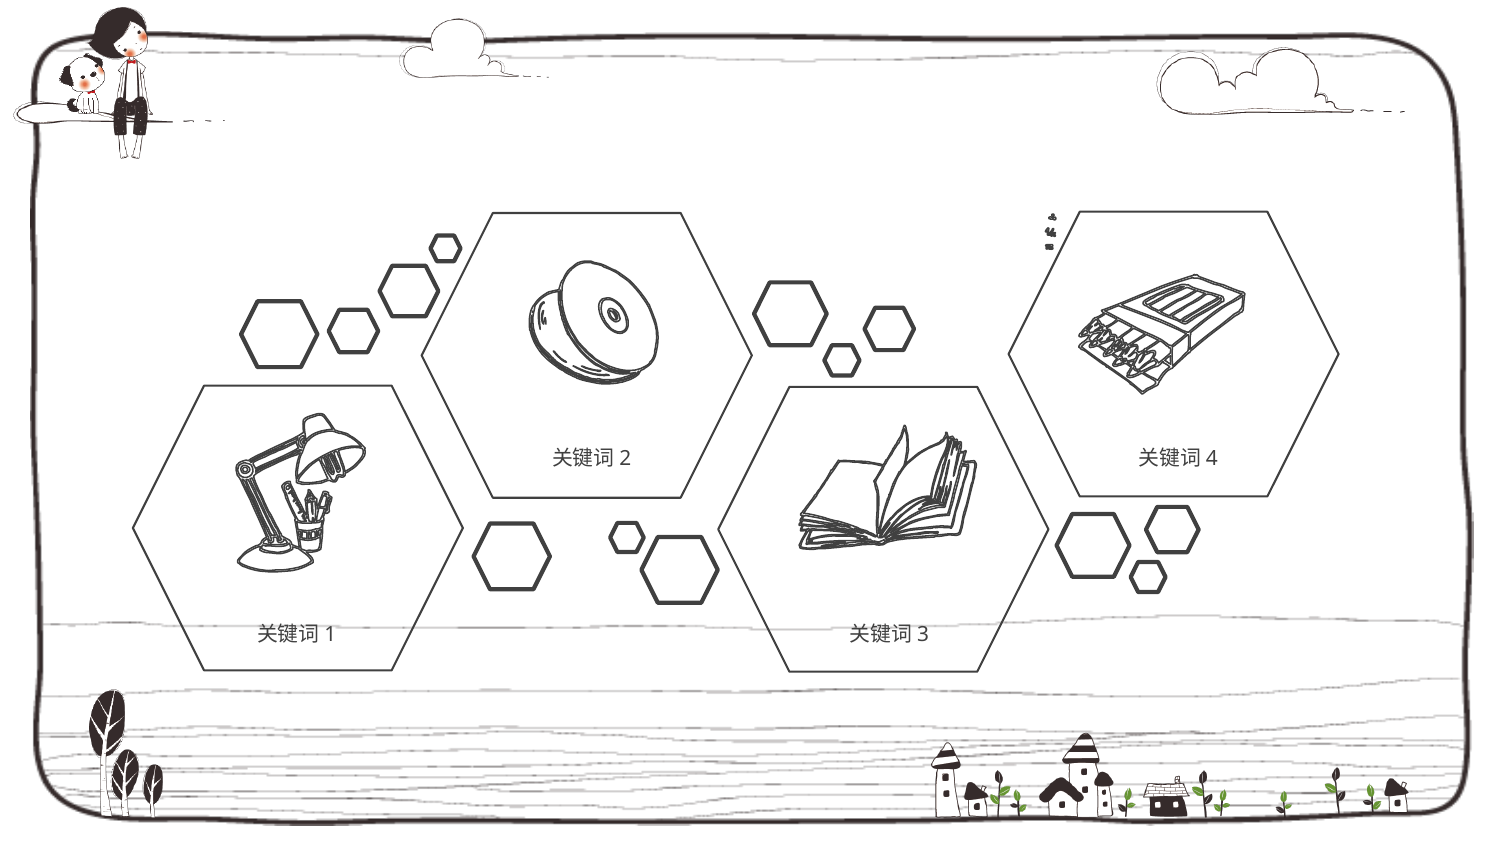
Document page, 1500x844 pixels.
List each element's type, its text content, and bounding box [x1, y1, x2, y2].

picture [13, 7, 1474, 826]
text_box [1130, 561, 1166, 593]
text_box [328, 309, 379, 353]
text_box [529, 260, 659, 384]
text_box 关键词4 [1076, 439, 1280, 476]
text_box 关键词1 [194, 615, 399, 652]
text_box [824, 345, 860, 376]
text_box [1045, 214, 1245, 395]
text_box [236, 413, 366, 572]
text_box [379, 265, 439, 317]
text_box 关键词3 [787, 615, 992, 652]
text_box [610, 522, 644, 553]
text_box [799, 425, 977, 550]
text_box [430, 235, 461, 262]
text_box [718, 386, 1049, 672]
text_box [473, 523, 550, 590]
text_box [421, 213, 752, 498]
text_box [754, 282, 827, 346]
text_box [241, 301, 318, 368]
text_box [864, 307, 915, 351]
text_box 关键词2 [489, 439, 694, 476]
text_box [1056, 513, 1130, 577]
text_box [641, 536, 718, 603]
text_box [132, 385, 463, 671]
text_box [1145, 506, 1199, 553]
text_box [1008, 211, 1339, 497]
